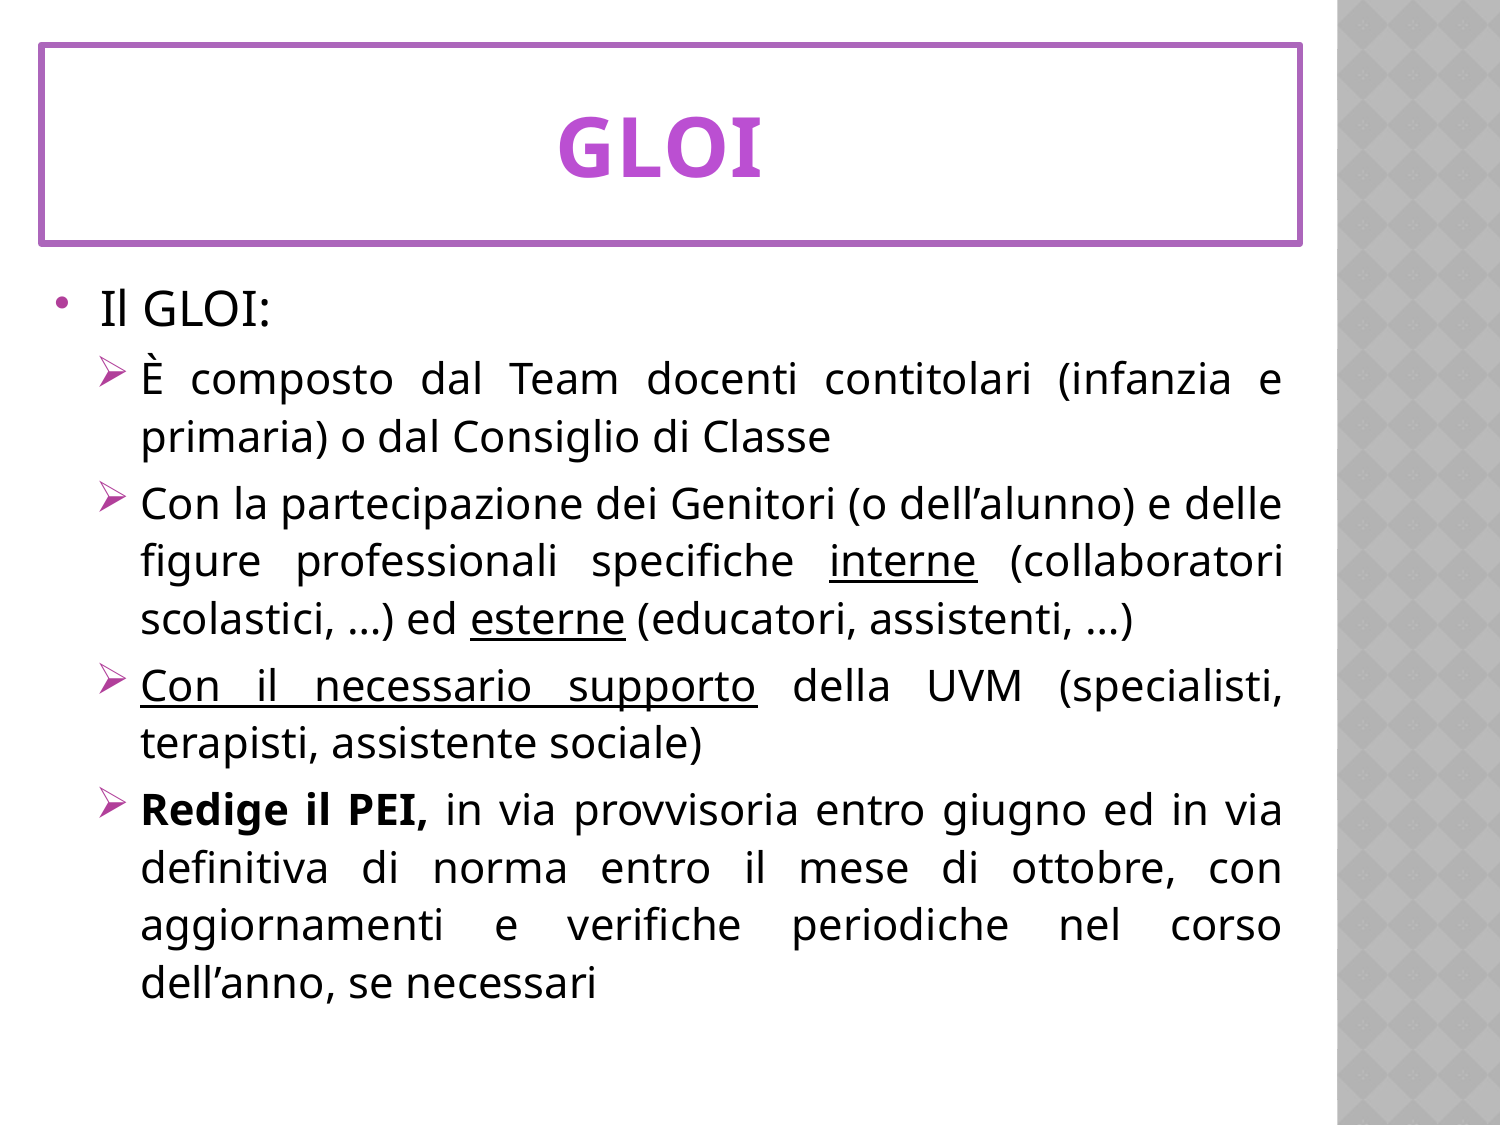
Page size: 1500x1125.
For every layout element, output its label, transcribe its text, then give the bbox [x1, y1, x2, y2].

list Il GLOI: È composto dal Team docenti contitolari (infanzia e primaria) o dal Consiglio di Classe Con la partecipazione dei Genitori (o dell’alunno) e delle figure professionali specifiche interne (collaboratori scolastici, …) ed esterne (educatori, assistenti, …) Con il necessario supporto della UVM (specialisti, terapisti, assistente sociale) Redige il PEI, in via provvisoria entro giugno ed in via definitiva di norma entro il mese di ottobre, con aggiornamenti e verifiche periodiche nel corso dell’anno, se necessari [41, 264, 1300, 1059]
text_box GLOI [38, 42, 1303, 247]
